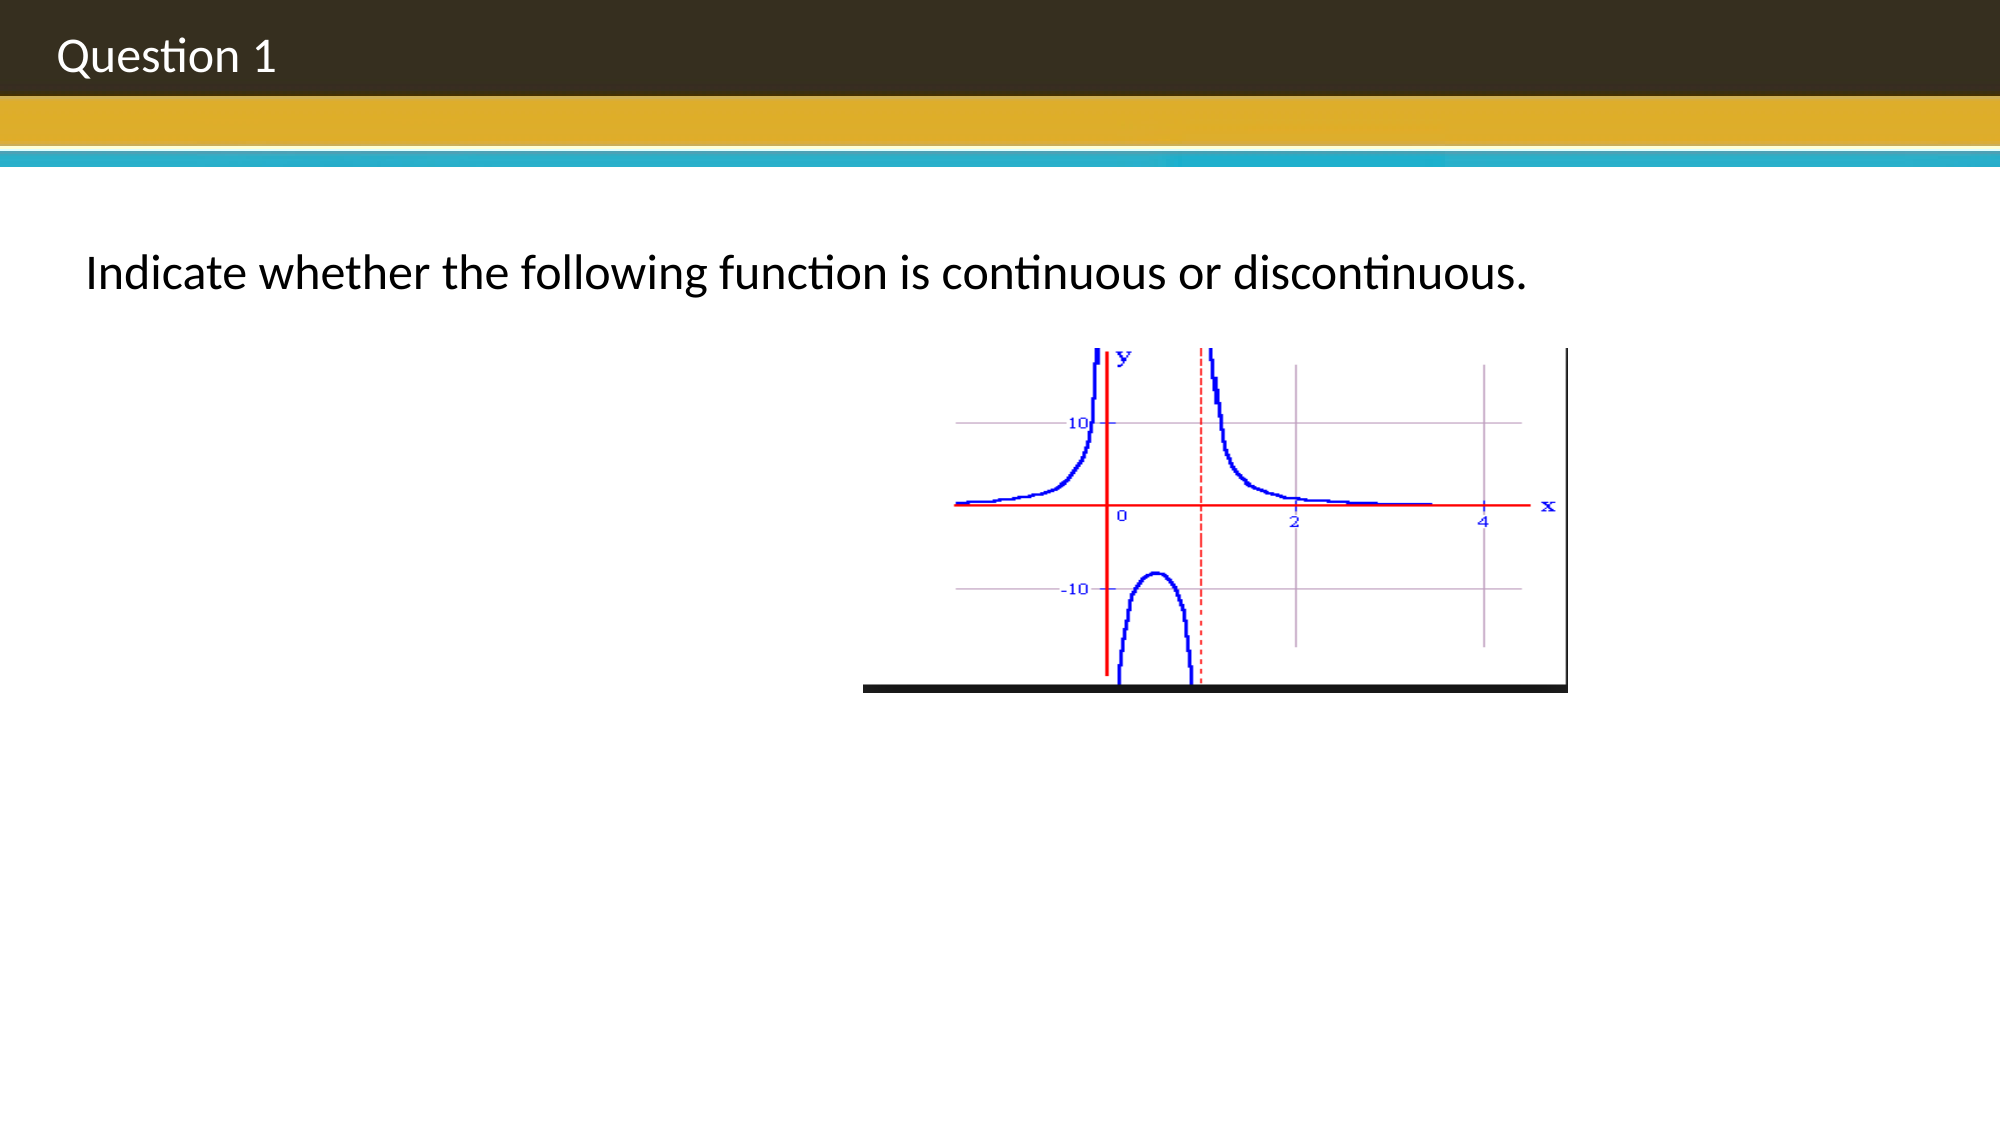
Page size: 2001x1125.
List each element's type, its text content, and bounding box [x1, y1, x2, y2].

picture [0, 0, 2000, 167]
picture [863, 348, 1568, 693]
text_box Question 1 [41, 14, 293, 90]
